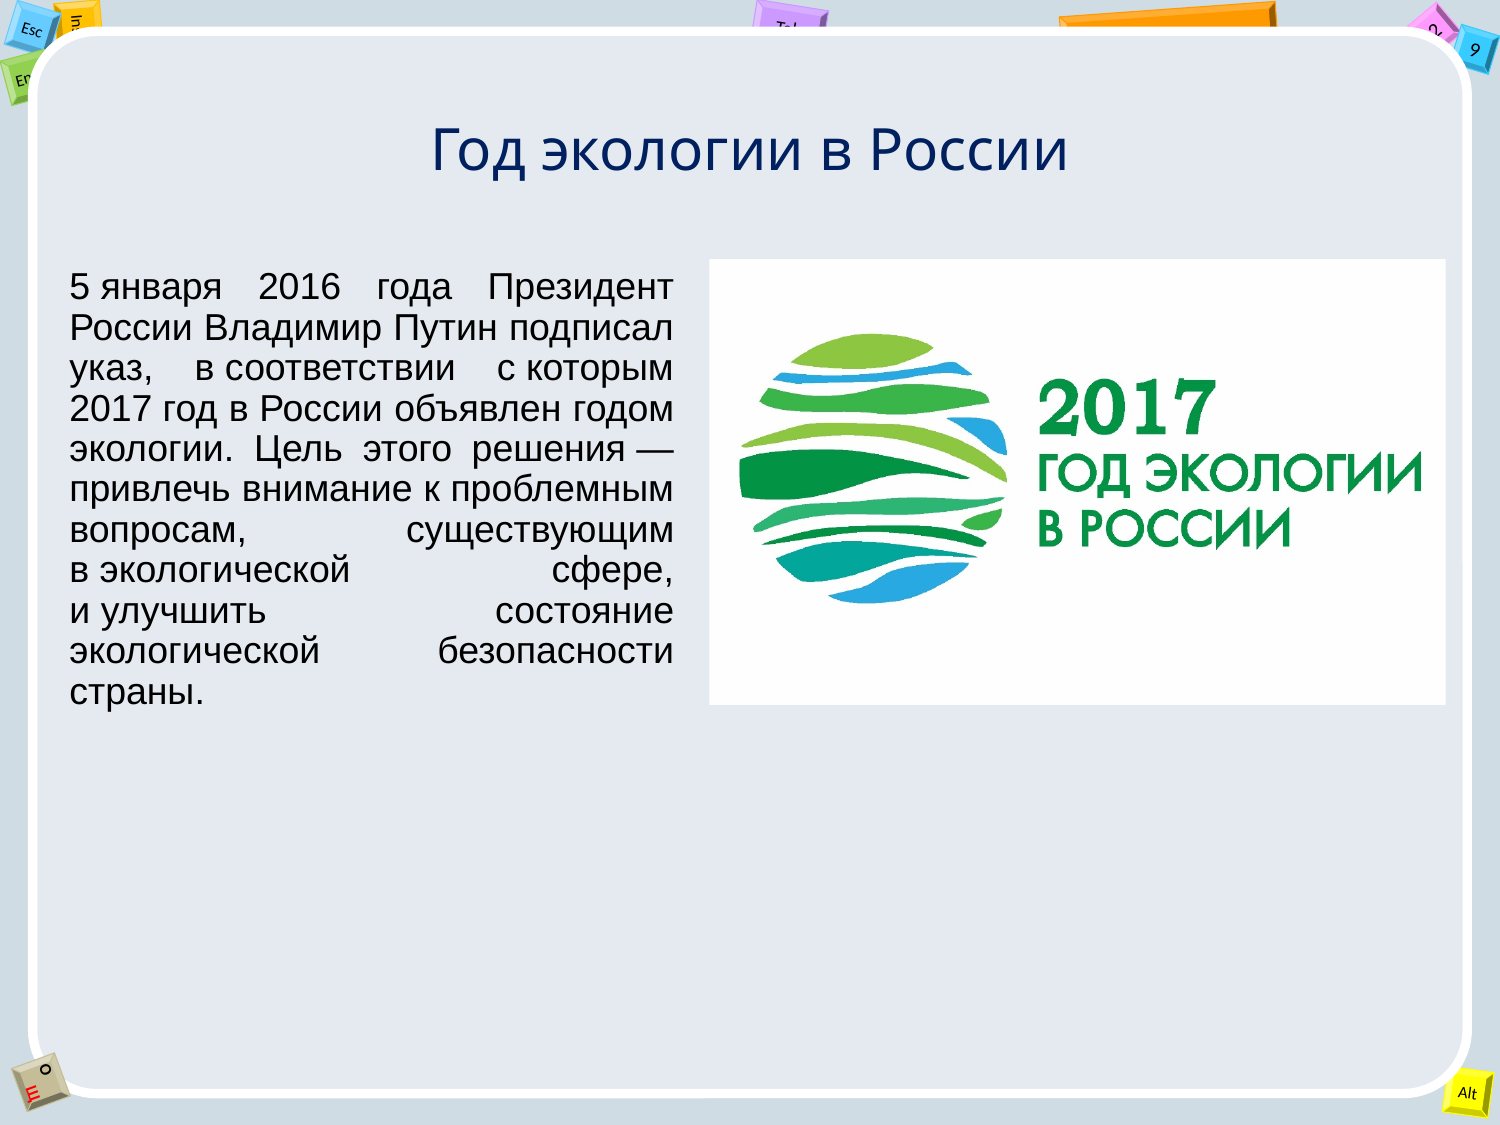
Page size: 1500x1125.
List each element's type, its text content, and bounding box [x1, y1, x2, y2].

picture [709, 259, 1446, 705]
title Год экологии в России [103, 42, 1397, 260]
list 5 января 2016 года Президент России Владимир Путин подписал указ, в соответствии с которым 2017 год в России объявлен годом экологии. Цель этого решения — привлечь внимание к проблемным вопросам, существующим в экологической сфере, и улучшить состояние экологической безопасности страны. [54, 259, 690, 1008]
